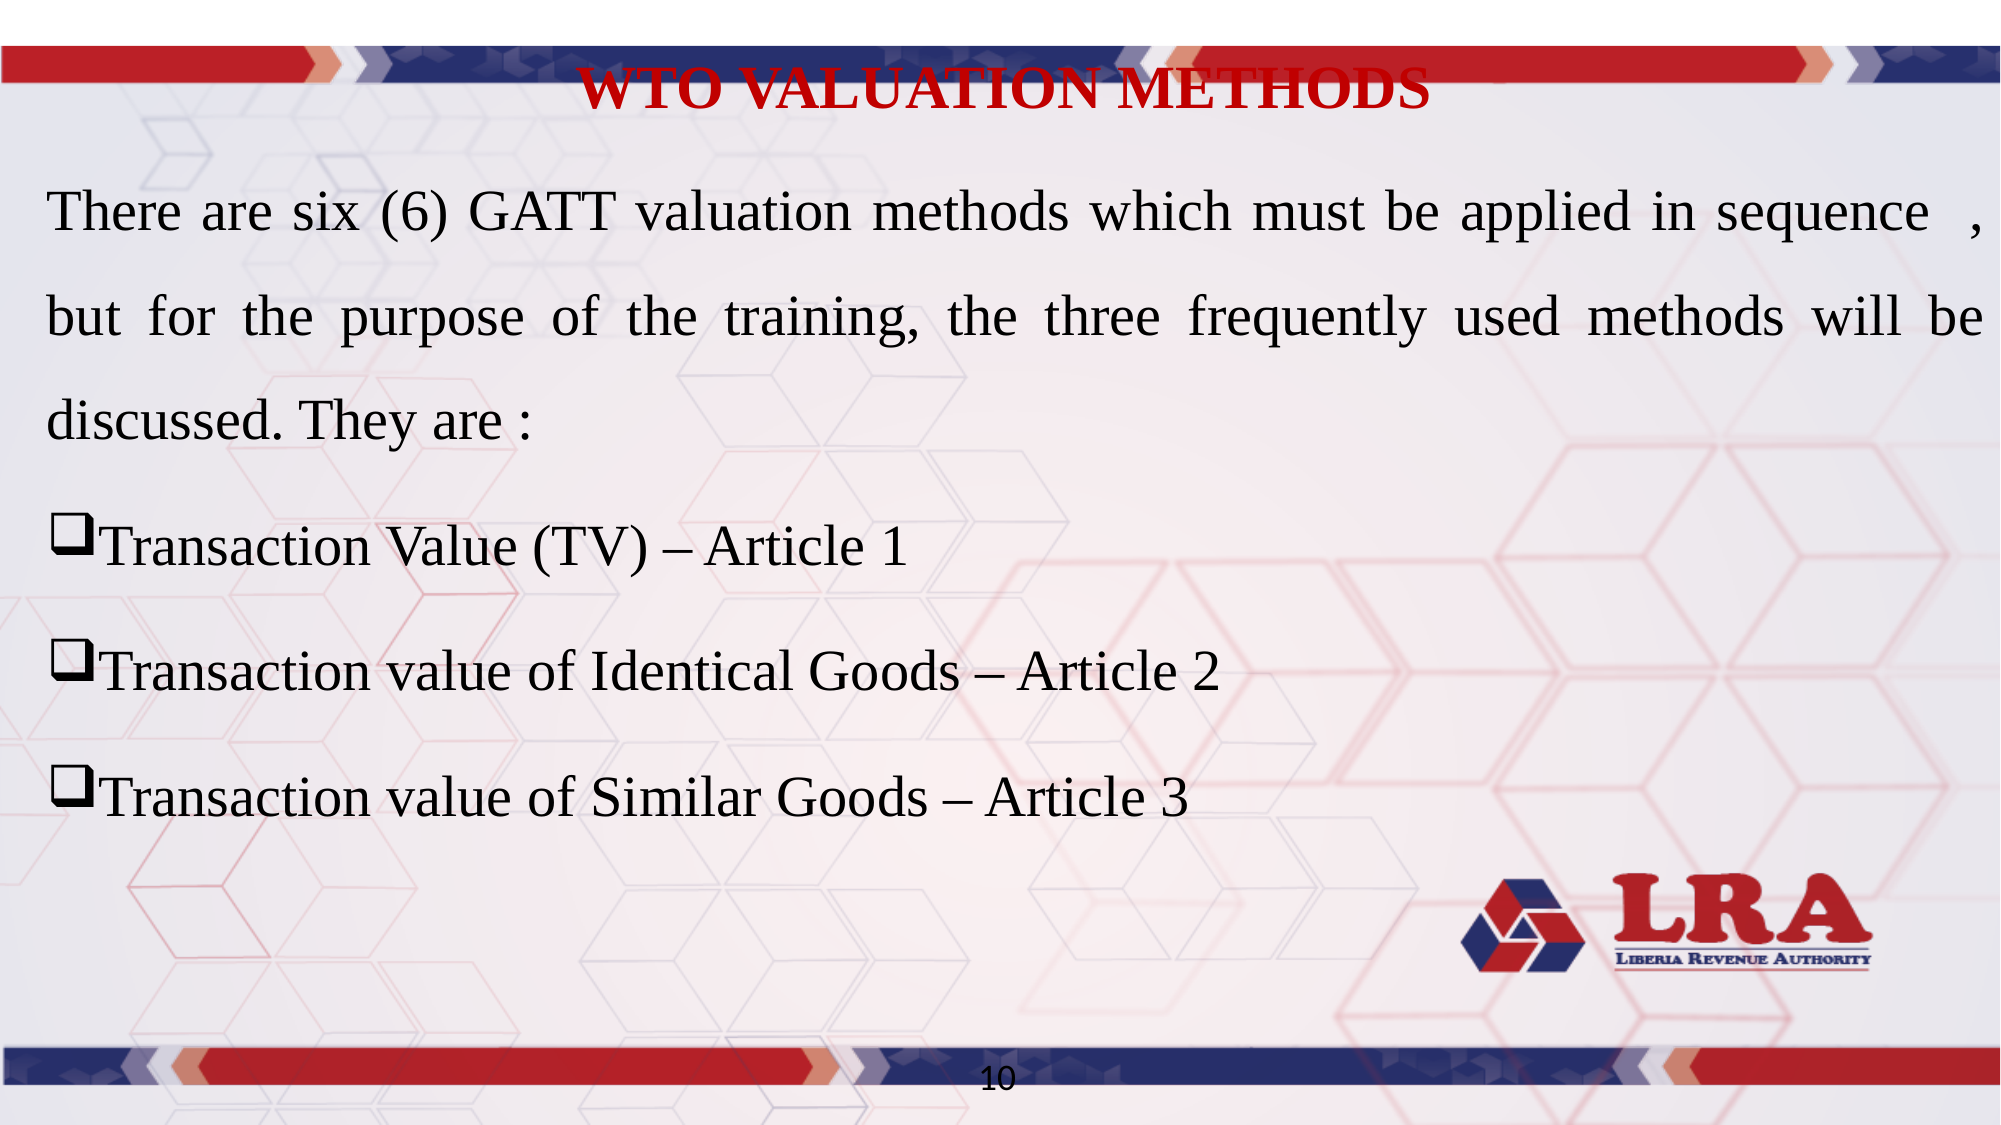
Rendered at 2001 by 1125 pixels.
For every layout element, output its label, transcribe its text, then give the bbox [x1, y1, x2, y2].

picture [0, 0, 2001, 1125]
text_box 10 [963, 1046, 1044, 1106]
list There are six (6) GATT valuation methods which must be applied in sequence , but for the purpose of the training, the three frequently used methods will be discussed. They are : Transaction Value (TV) – Article 1 Transaction value of Identical Goods – Article 2 Transaction value of Similar Goods – Article 3 [31, 129, 2000, 1046]
title WTO VALUATION METHODS [141, 48, 1866, 129]
